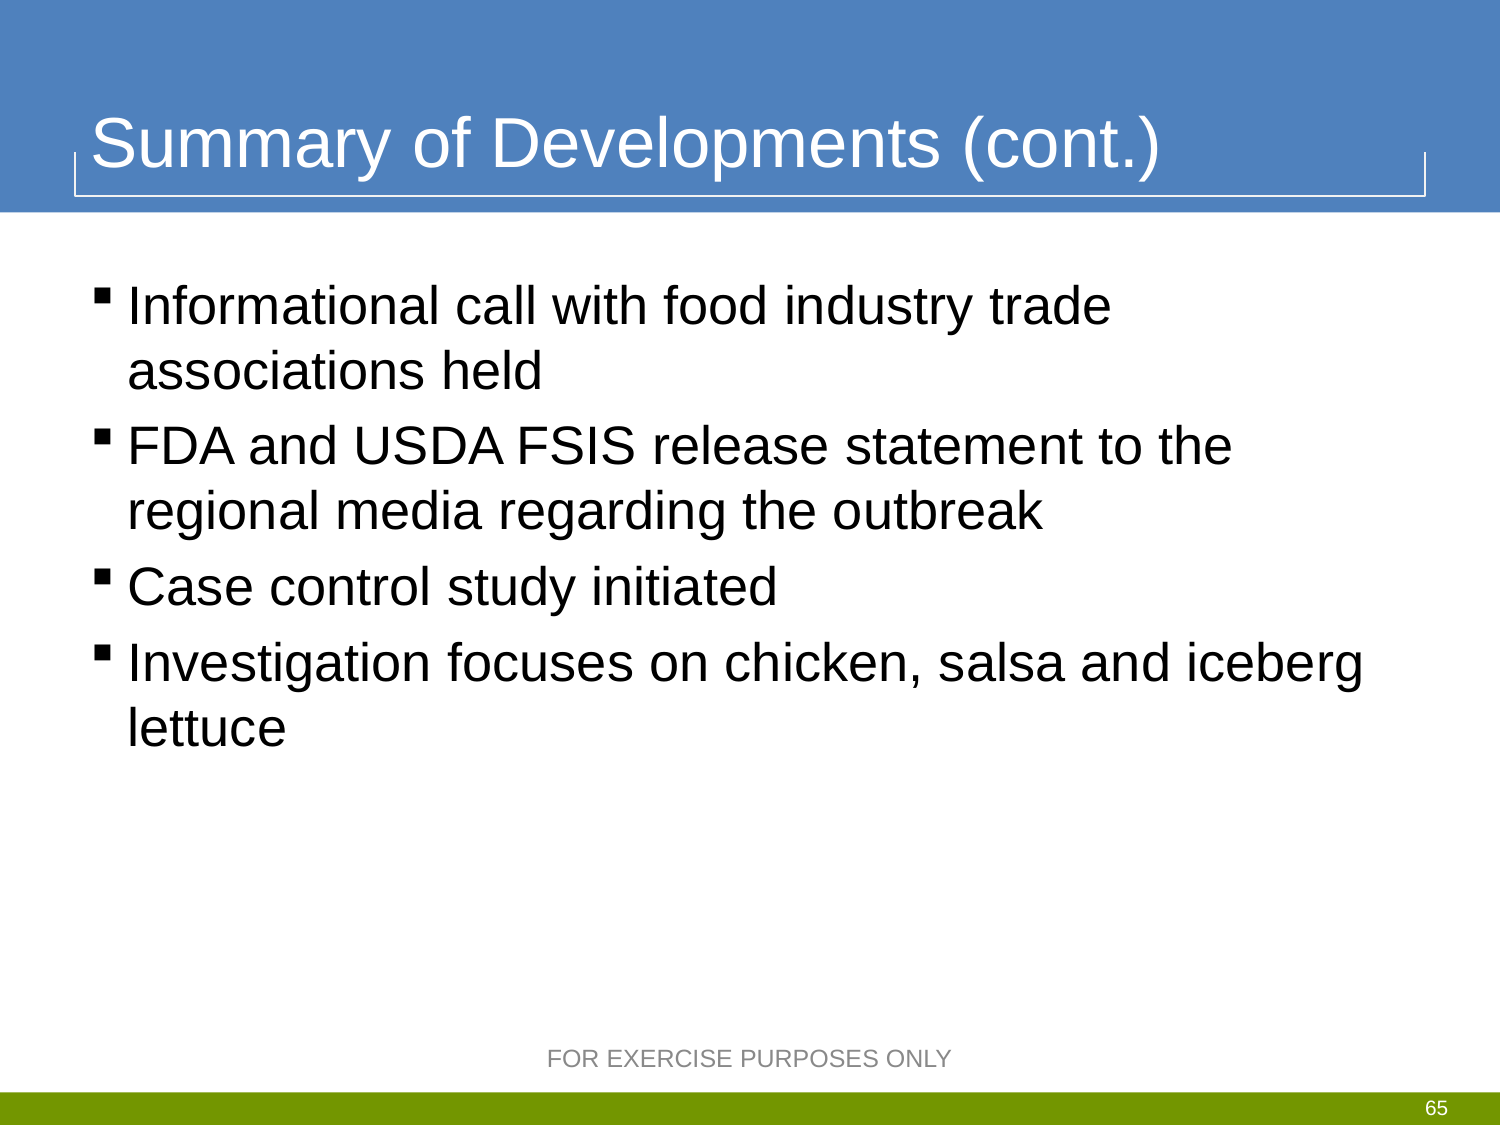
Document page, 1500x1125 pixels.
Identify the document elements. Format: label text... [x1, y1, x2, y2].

footer FOR EXERCISE PURPOSES ONLY [512, 1042, 988, 1103]
list Informational call with food industry trade associations held FDA and USDA FSIS release statement to the regional media regarding the outbreak Case control study initiated Investigation focuses on chicken, salsa and iceberg lettuce [74, 262, 1426, 1006]
title Summary of Developments (cont.) [74, 44, 1426, 233]
